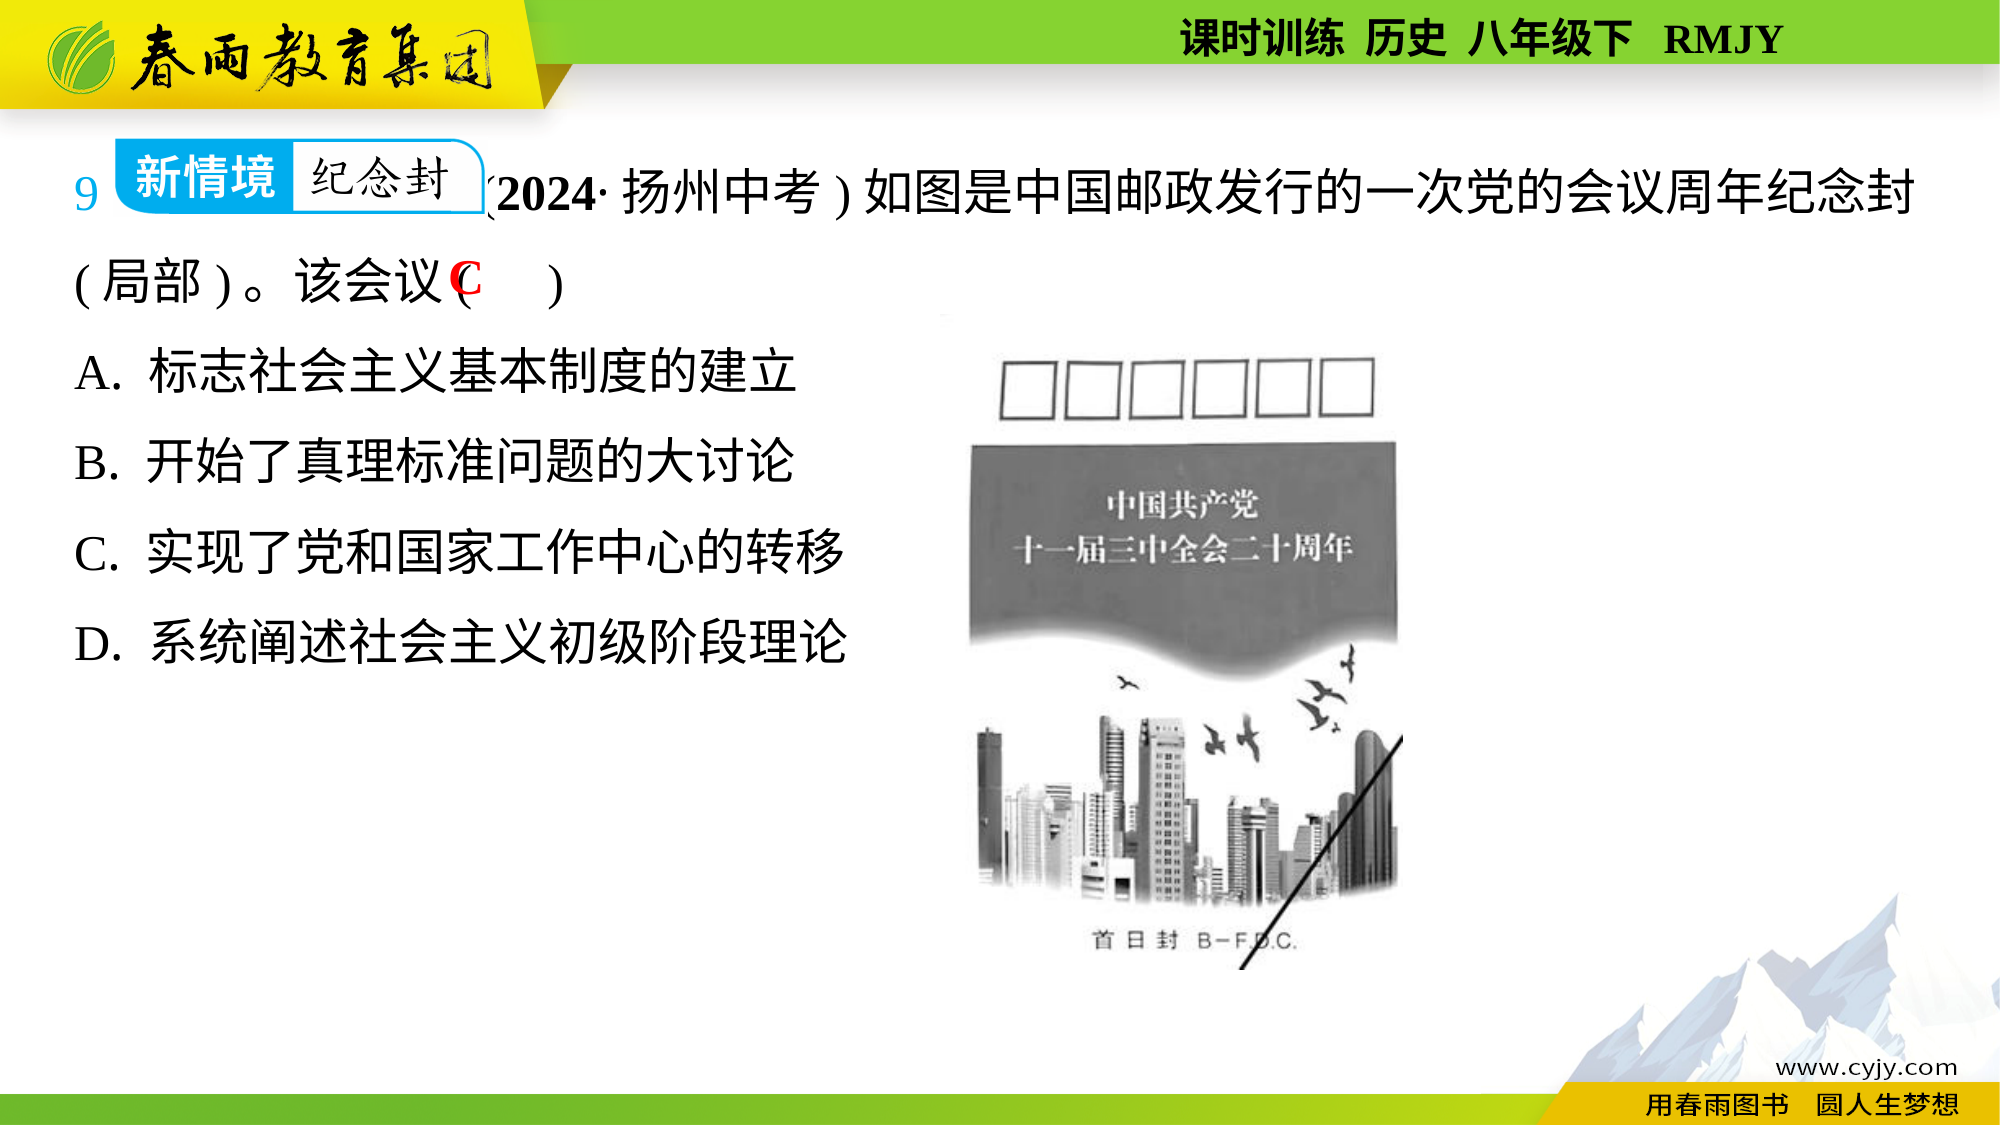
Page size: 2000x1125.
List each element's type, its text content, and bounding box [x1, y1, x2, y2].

list 9 (2024·扬州中考)如图是中国邮政发行的一次党的会议周年纪念封(局部)。该会议( ) A. 标志社会主义基本制度的建立 B. 开始了真理标准问题的大讨论 C. 实现了党和国家工作中心的转移 D. 系统阐述社会主义初级阶段理论 [59, 122, 1944, 683]
text_box C [433, 236, 500, 312]
picture [0, 0, 2000, 1125]
